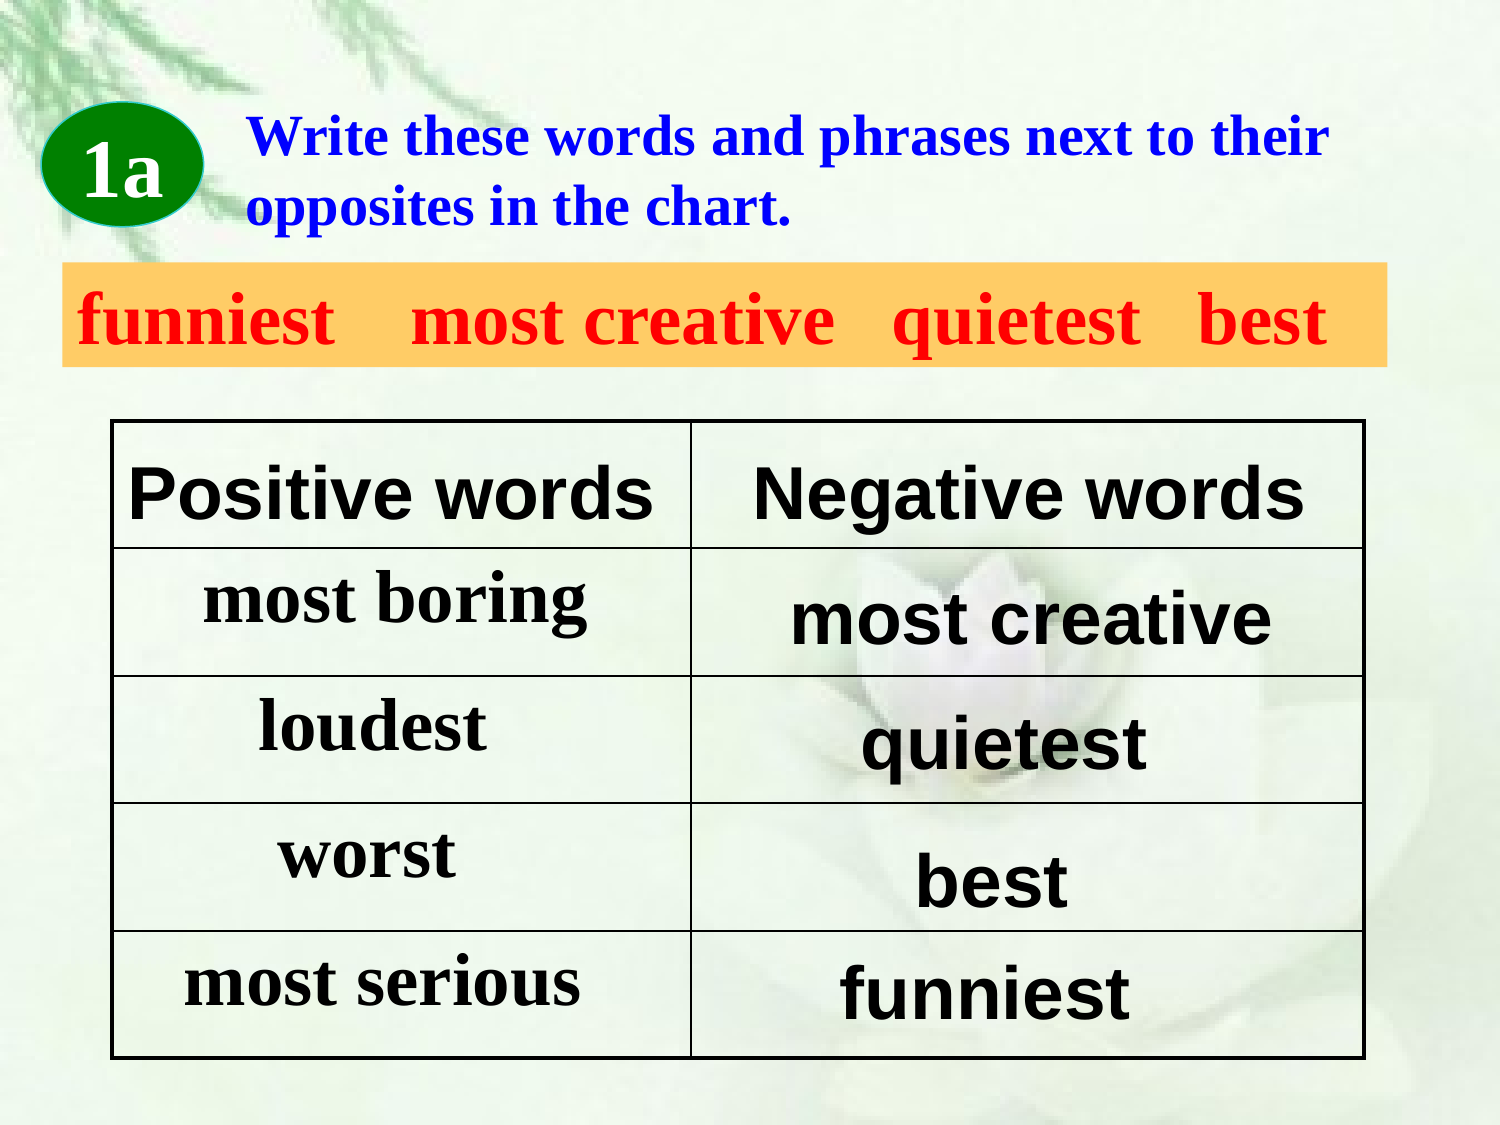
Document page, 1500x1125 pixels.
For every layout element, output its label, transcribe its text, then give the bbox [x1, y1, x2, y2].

table_header [692, 543, 1362, 547]
text_box Write these words and phrases next to their opposites in the chart. [230, 90, 1436, 245]
text_box Positive words [112, 437, 737, 543]
table_cell worst [114, 804, 690, 930]
table_header [692, 423, 1362, 437]
table_cell loudest [114, 677, 690, 802]
table_header [114, 543, 690, 547]
text_box quietest [824, 687, 1275, 793]
table_cell [692, 549, 1362, 675]
text_box Negative words [737, 437, 1463, 543]
table_cell [692, 932, 1362, 1056]
table_cell most boring [114, 549, 690, 675]
table_cell [692, 677, 1362, 802]
table_cell [692, 804, 1362, 930]
text_box funniest [824, 937, 1350, 1043]
picture [0, 0, 1500, 1125]
text_box best [900, 824, 1250, 930]
text_box most creative [774, 562, 1363, 668]
text_box funniest most creative quietest best [62, 262, 1388, 368]
table_cell most serious [114, 932, 690, 1056]
table_header [114, 423, 690, 437]
text_box 1a [41, 101, 204, 227]
